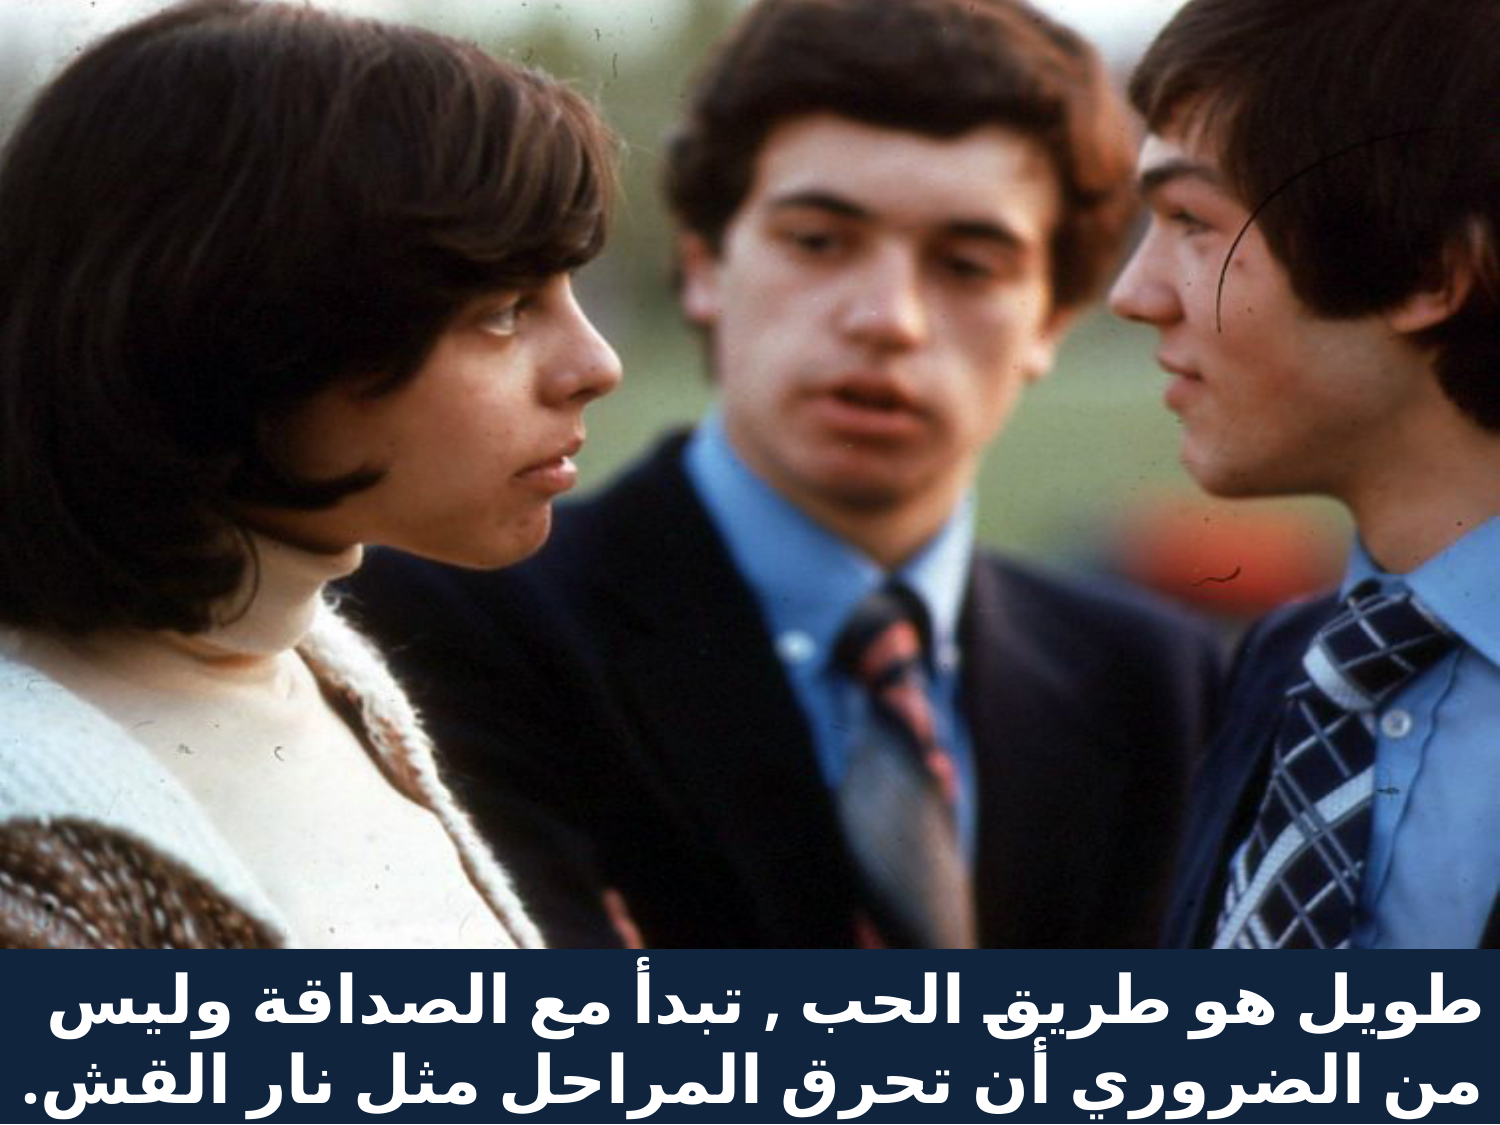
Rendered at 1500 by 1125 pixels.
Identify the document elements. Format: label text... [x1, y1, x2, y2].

picture [0, 0, 1500, 950]
text_box طويل هو طريق الحب , تبدأ مع الصداقة وليس من الضروري أن تحرق المراحل مثل نار القش. [0, 956, 1500, 1124]
